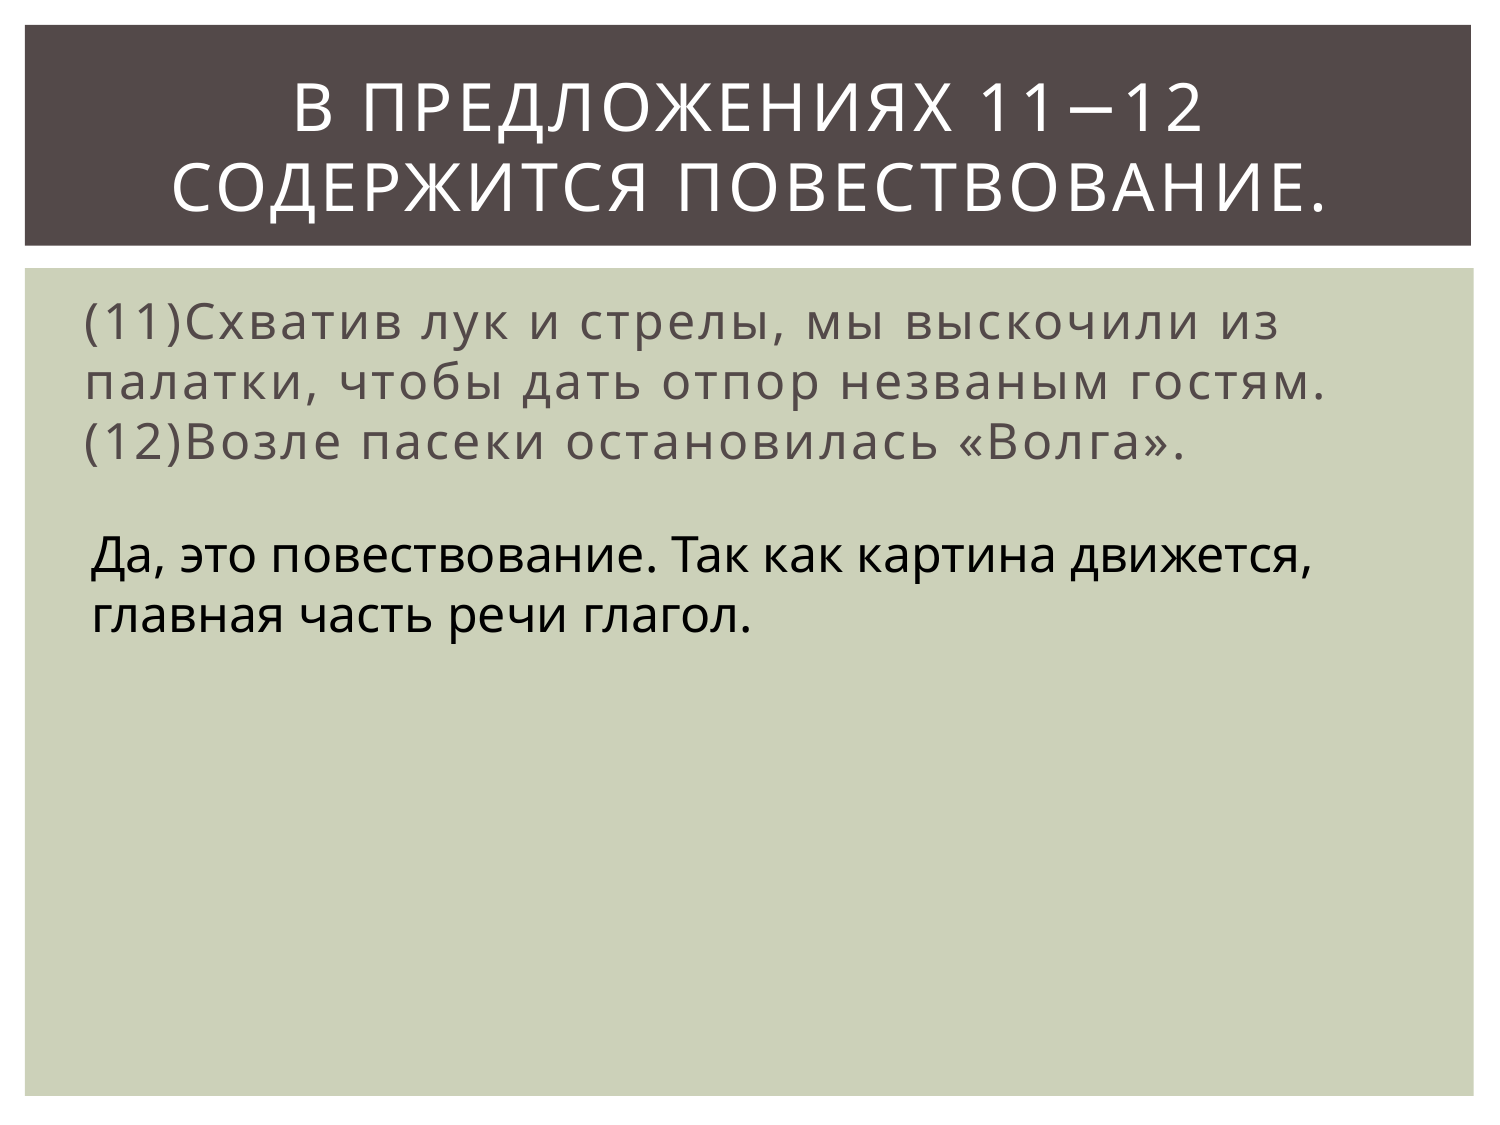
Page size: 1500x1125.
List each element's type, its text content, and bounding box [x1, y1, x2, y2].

title В предложениях 11−12 содержится повествование. [62, 58, 1438, 232]
list (11)Схватив лук и стрелы, мы выскочили из палатки, чтобы дать отпор незваным гостям. (12)Возле пасеки остановилась «Волга». [62, 281, 1442, 1005]
text_box Да, это повествование. Так как картина движется, главная часть речи глагол. [76, 515, 1400, 650]
